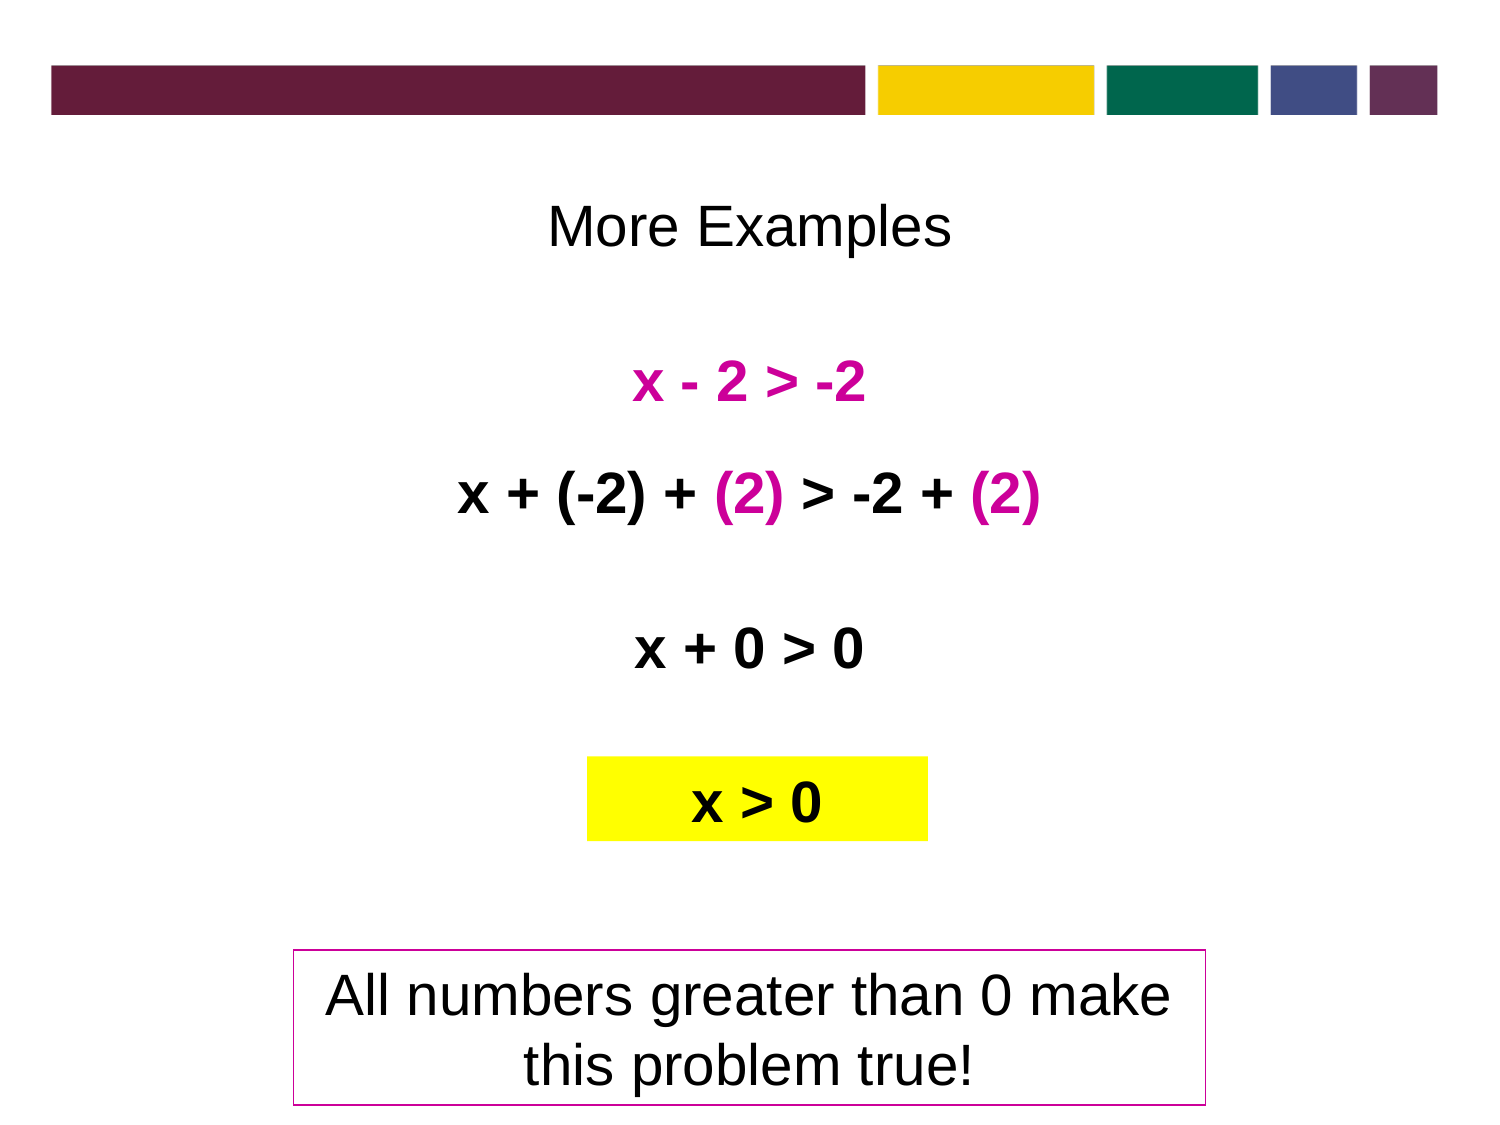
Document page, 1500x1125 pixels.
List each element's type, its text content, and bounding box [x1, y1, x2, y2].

picture [37, 49, 1438, 116]
text_box x + 0 > 0 [0, 602, 1500, 688]
text_box x - 2 > -2 [0, 335, 1500, 421]
text_box x + (-2) + (2) > -2 + (2) [0, 447, 1500, 533]
text_box All numbers greater than 0 make this problem true! [293, 950, 1206, 1105]
text_box x > 0 [587, 756, 928, 842]
text_box More Examples [0, 180, 1500, 266]
